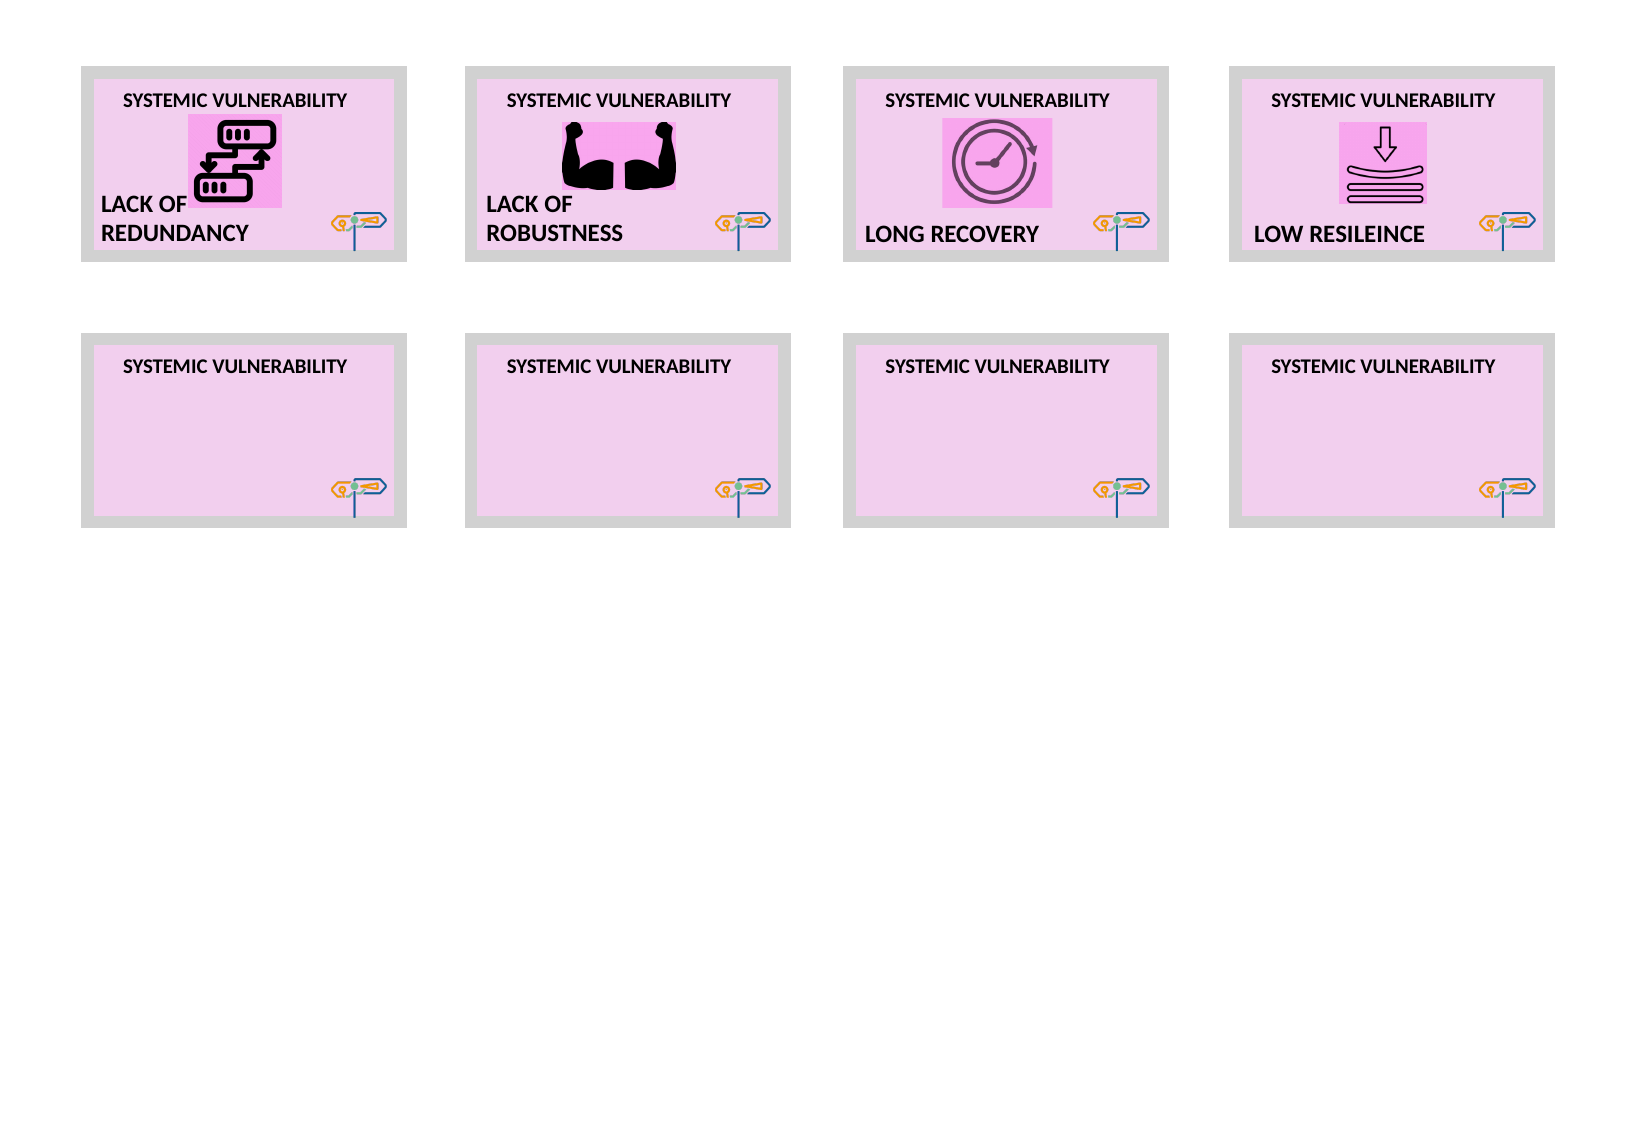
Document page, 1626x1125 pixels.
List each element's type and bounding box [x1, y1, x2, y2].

text_box [85, 338, 402, 528]
text_box [470, 72, 785, 262]
text_box [469, 338, 785, 528]
text_box [849, 72, 1164, 262]
text_box [847, 338, 1164, 528]
text_box [85, 72, 402, 262]
text_box [1233, 338, 1550, 528]
text_box [1235, 72, 1550, 262]
